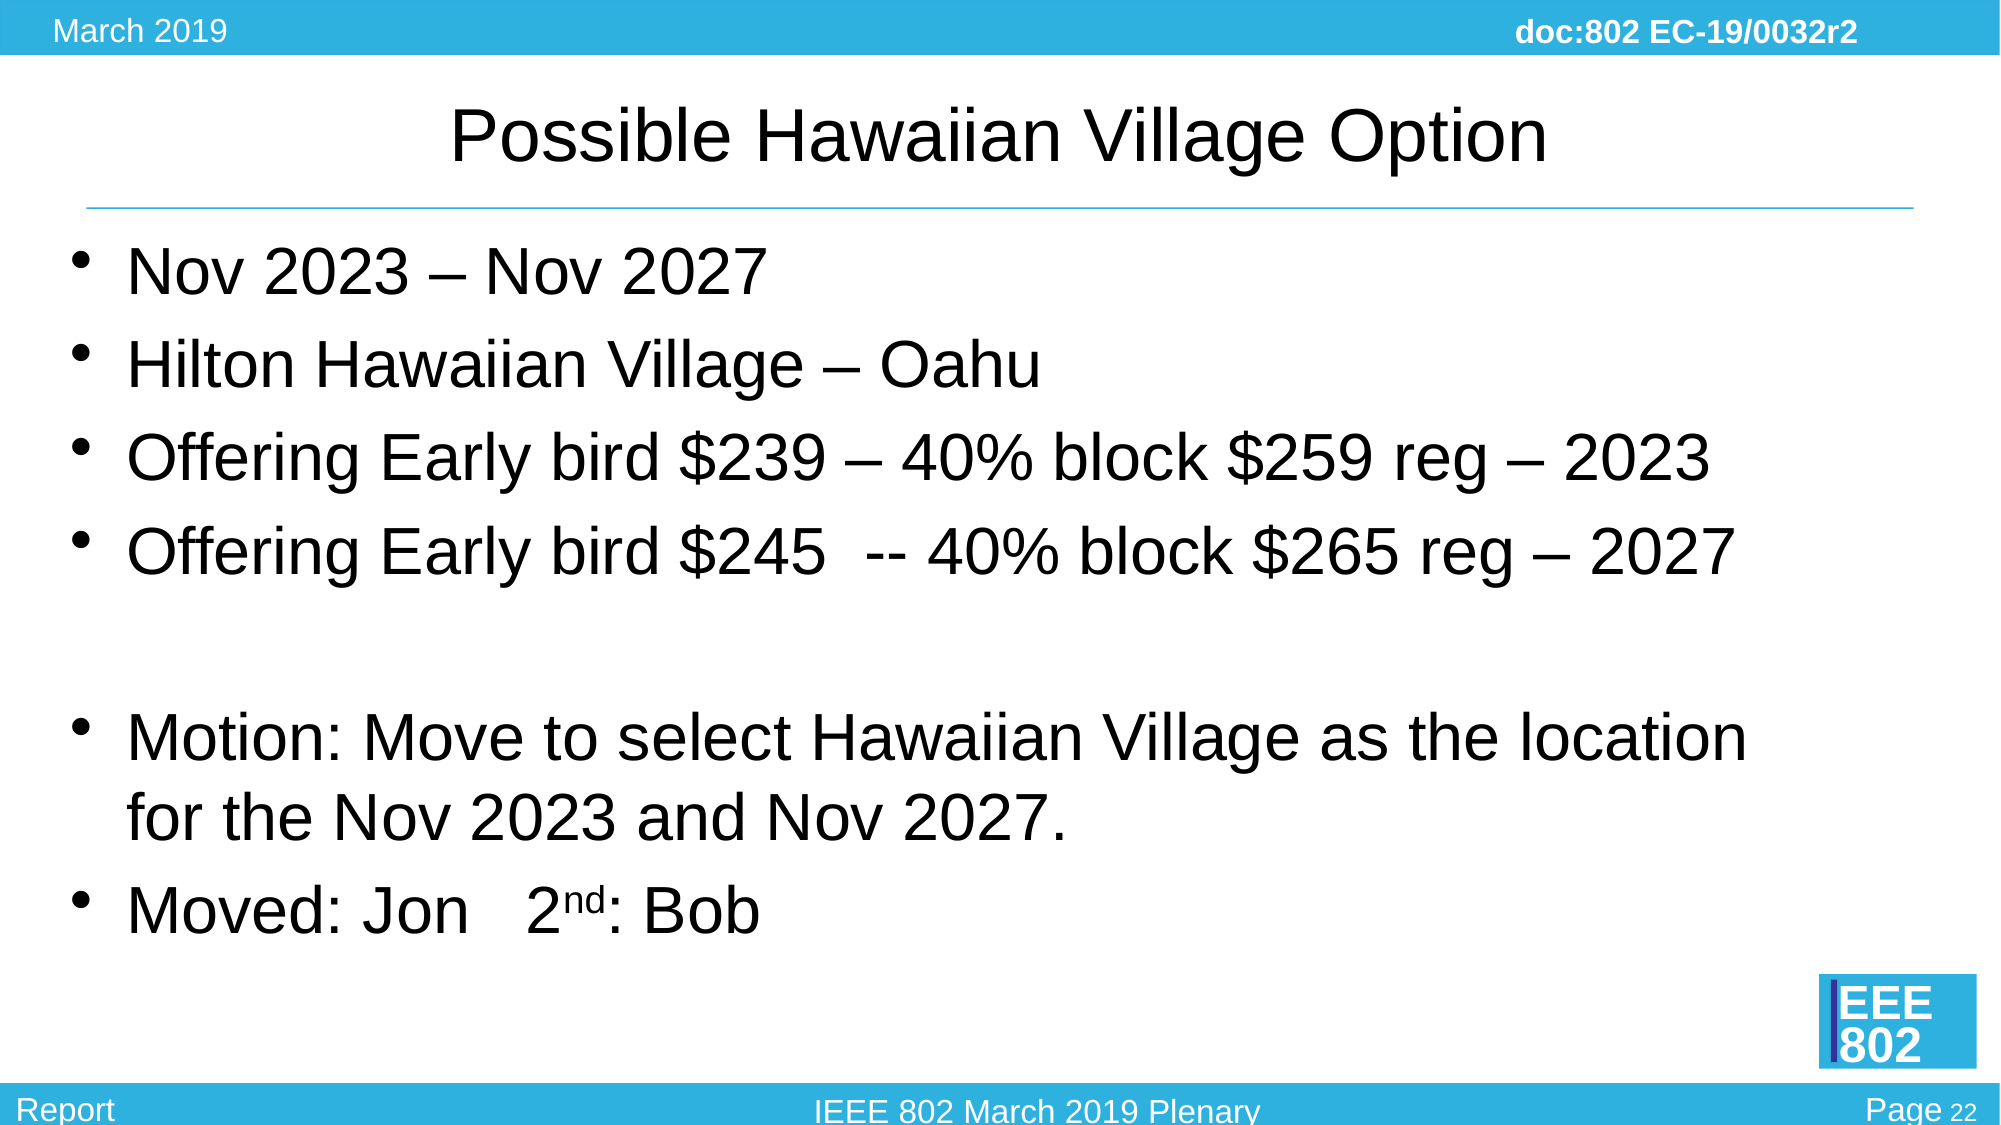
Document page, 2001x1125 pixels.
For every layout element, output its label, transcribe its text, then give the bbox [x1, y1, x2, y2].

list Nov 2023 – Nov 2027 Hilton Hawaiian Village – Oahu Offering Early bird $239 – 40% block $259 reg – 2023 Offering Early bird $245 -- 40% block $265 reg – 2027 Motion: Move to select Hawaiian Village as the location for the Nov 2023 and Nov 2027. Moved: Jon 2nd: Bob [54, 220, 1855, 1059]
title Possible Hawaiian Village Option [99, 66, 1900, 197]
